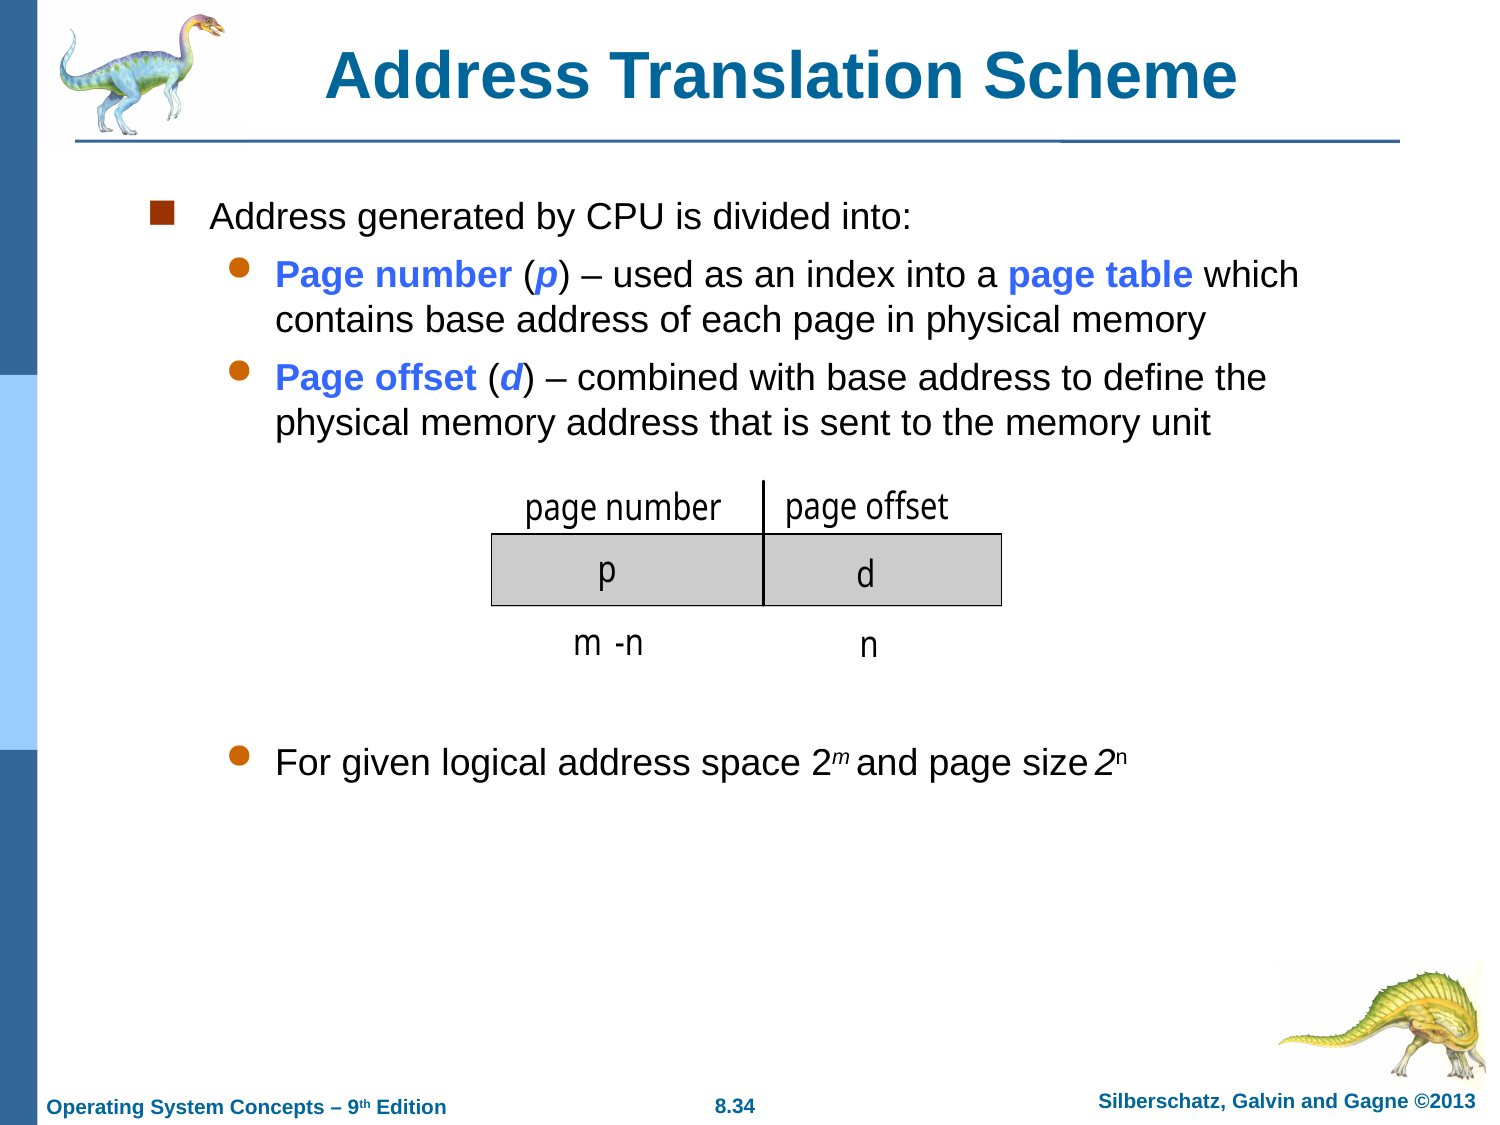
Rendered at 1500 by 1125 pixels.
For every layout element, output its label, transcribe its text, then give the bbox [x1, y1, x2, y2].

title Address Translation Scheme [138, 24, 1426, 120]
picture [1275, 959, 1486, 1090]
picture [475, 472, 1025, 675]
list Address generated by CPU is divided into: Page number (p) – used as an index into a page table which contains base address of each page in physical memory Page offset (d) – combined with base address to define the physical memory address that is sent to the memory unit For given logical address space 2m and page size 2n [137, 184, 1336, 921]
picture [46, 0, 243, 149]
